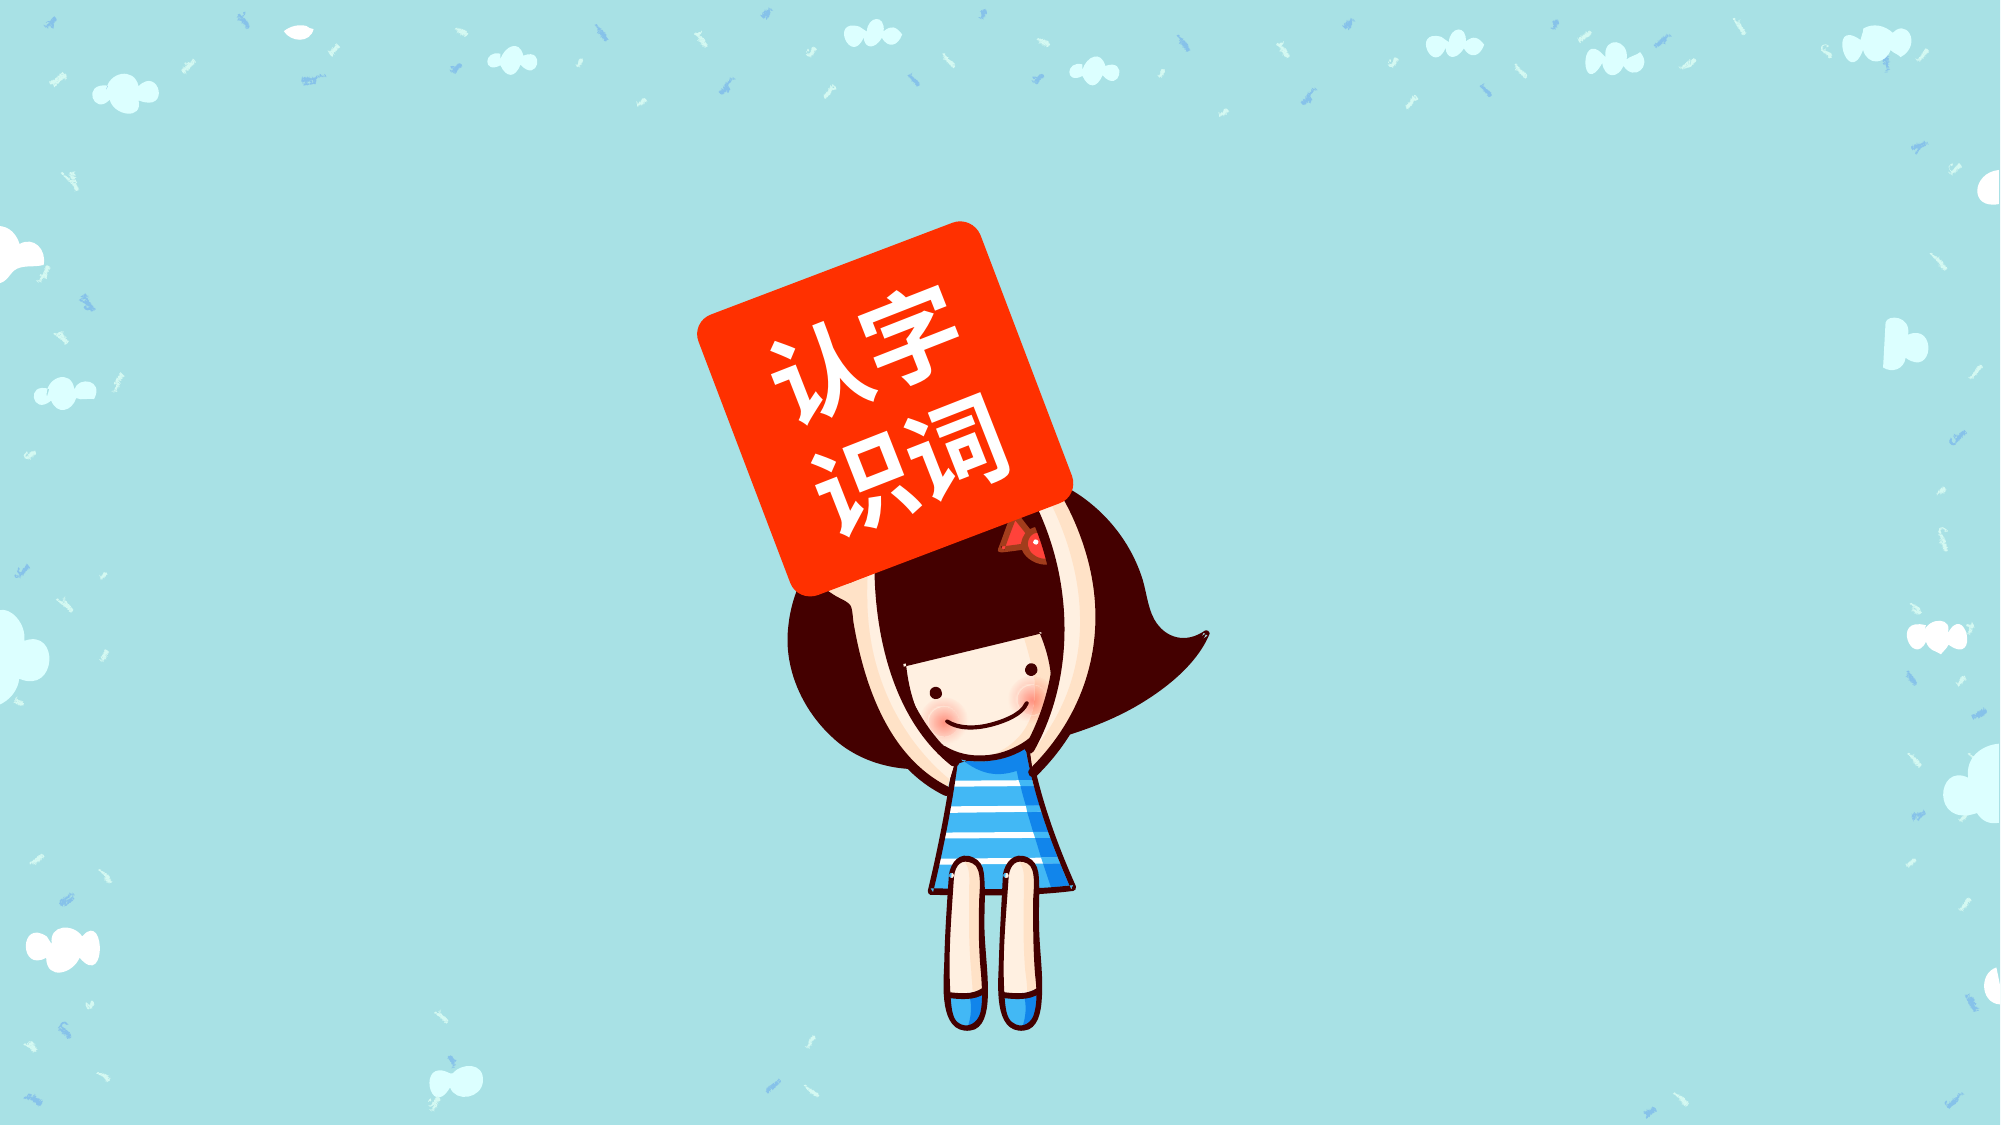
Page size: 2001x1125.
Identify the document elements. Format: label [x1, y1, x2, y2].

text_box [695, 221, 1210, 1031]
